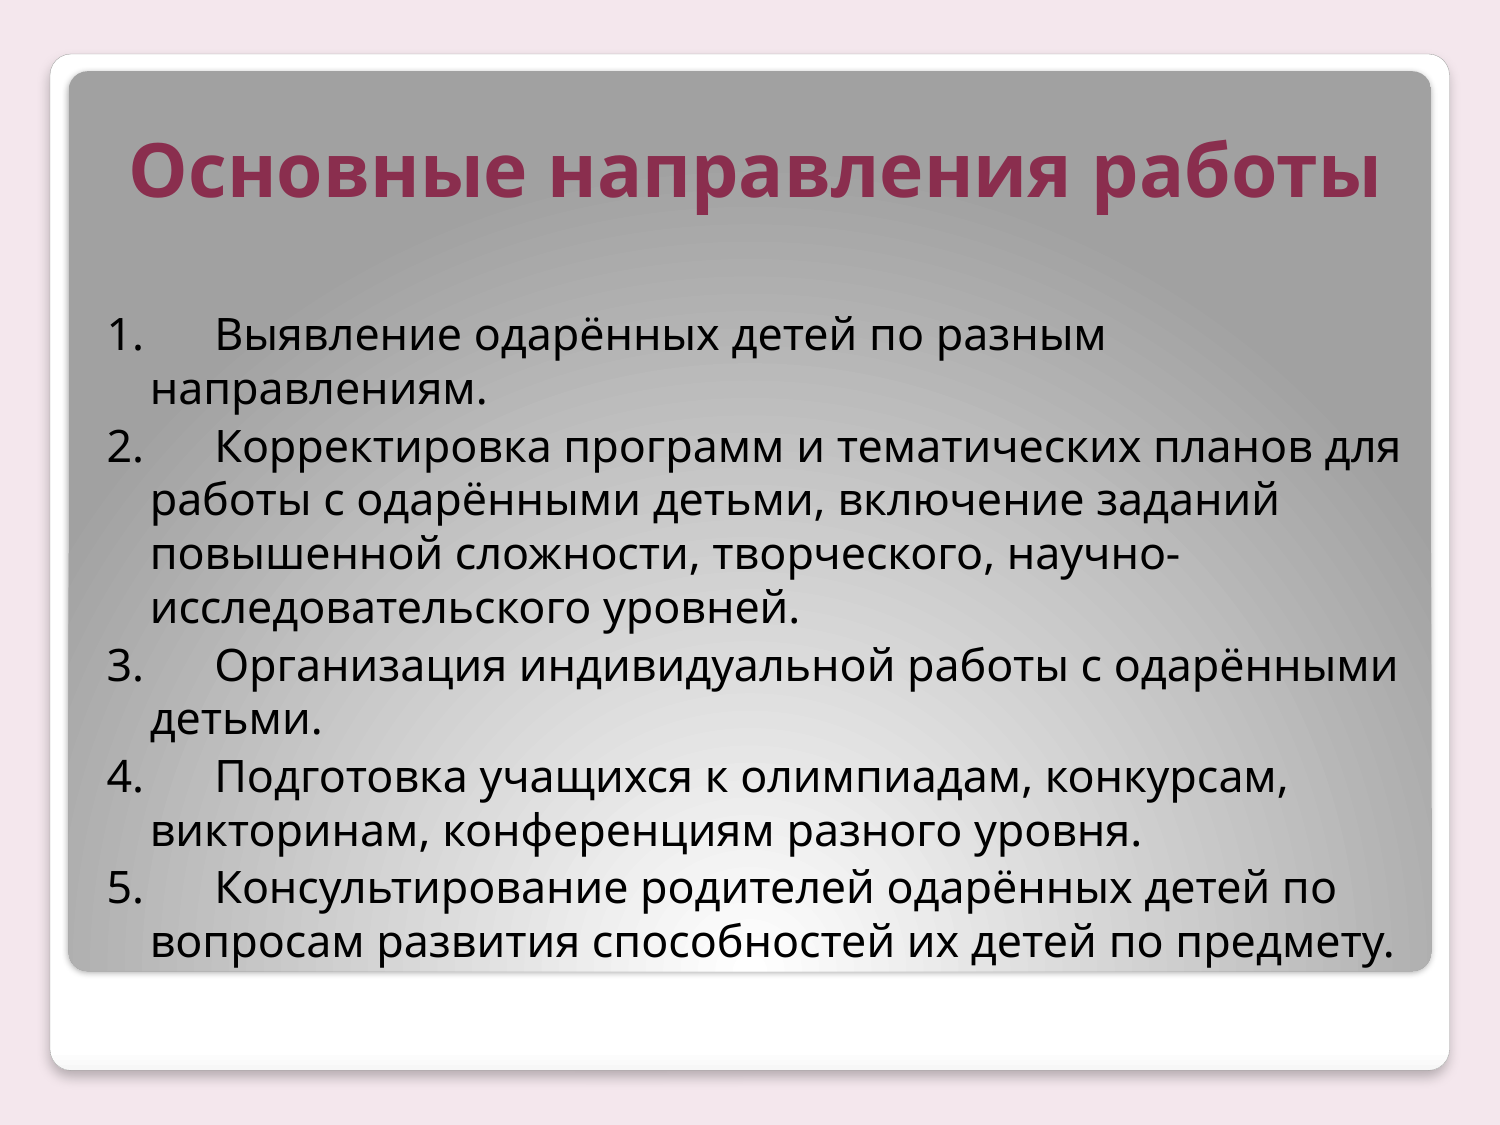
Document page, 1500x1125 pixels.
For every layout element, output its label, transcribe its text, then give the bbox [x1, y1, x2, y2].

list 1. Выявление одарённых детей по разным направлениям. 2. Корректировка программ и тематических планов для работы с одарёнными детьми, включение заданий повышенной сложности, творческого, научно-исследовательского уровней. 3. Организация индивидуальной работы с одарёнными детьми. 4. Подготовка учащихся к олимпиадам, конкурсам, викторинам, конференциям разного уровня. 5. Консультирование родителей одарённых детей по вопросам развития способностей их детей по предмету. [76, 290, 1431, 1012]
title Основные направления работы [88, 90, 1424, 220]
